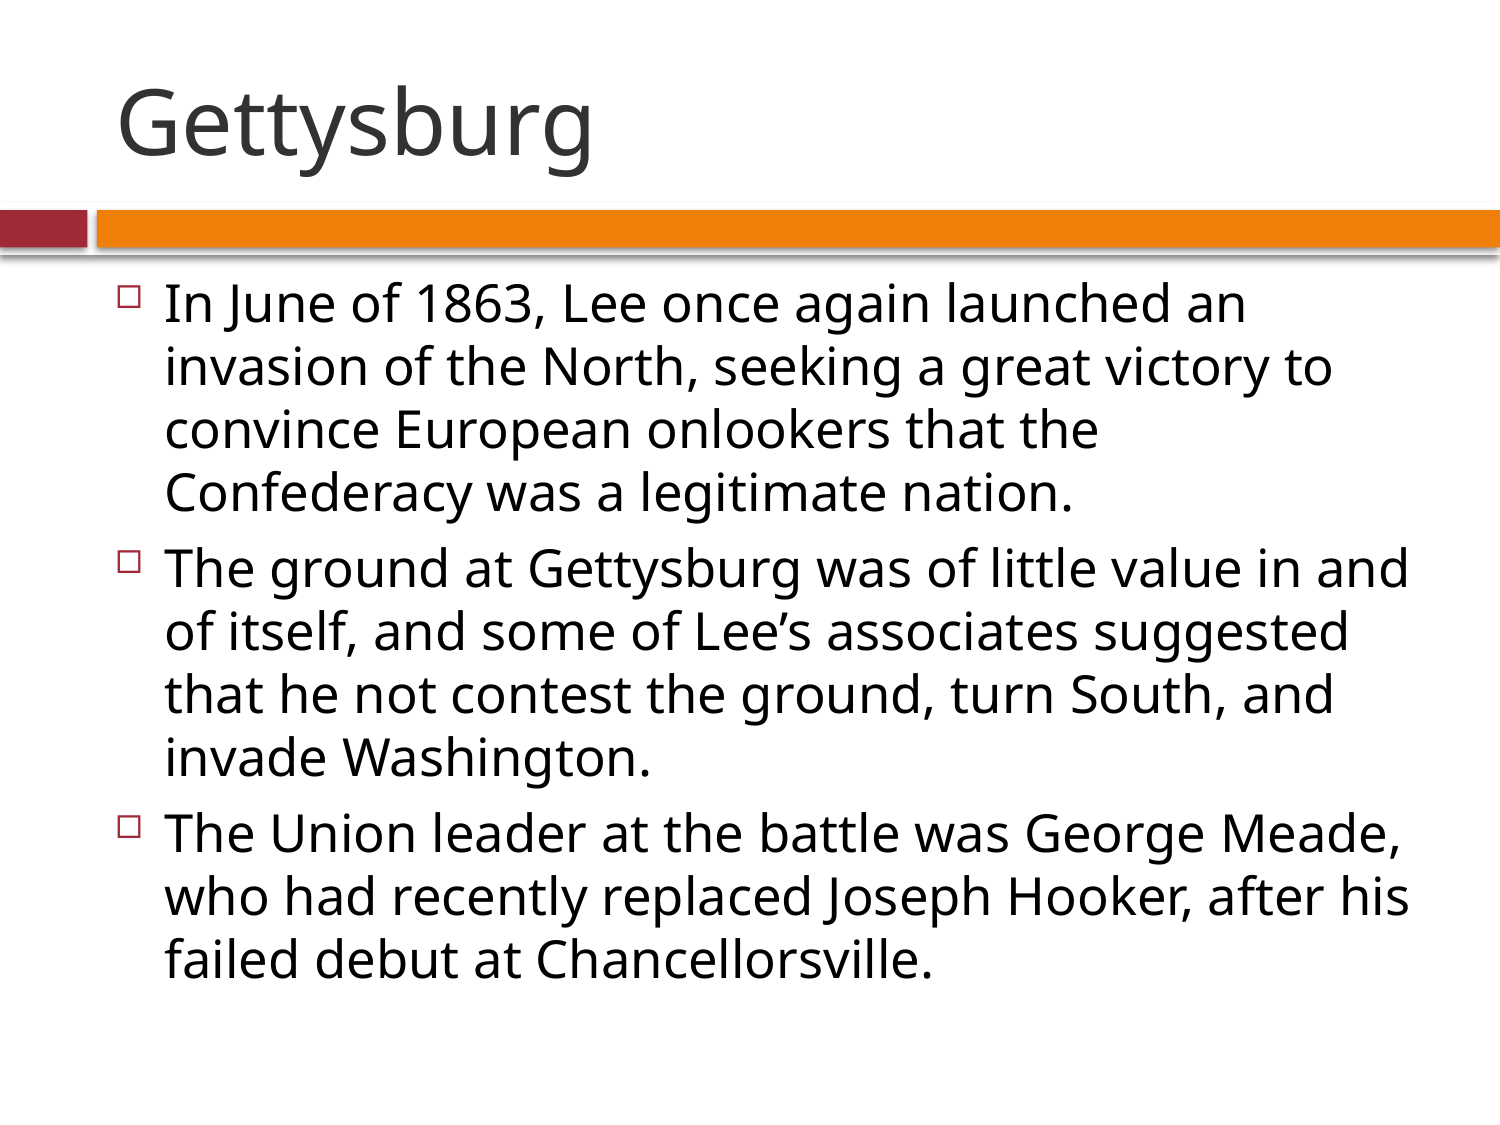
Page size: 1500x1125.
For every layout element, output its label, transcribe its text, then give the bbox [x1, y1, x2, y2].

list In June of 1863, Lee once again launched an invasion of the North, seeking a great victory to convince European onlookers that the Confederacy was a legitimate nation. The ground at Gettysburg was of little value in and of itself, and some of Lee’s associates suggested that he not contest the ground, turn South, and invade Washington. The Union leader at the battle was George Meade, who had recently replaced Joseph Hooker, after his failed debut at Chancellorsville. [100, 262, 1438, 1000]
title Gettysburg [100, 37, 1438, 200]
